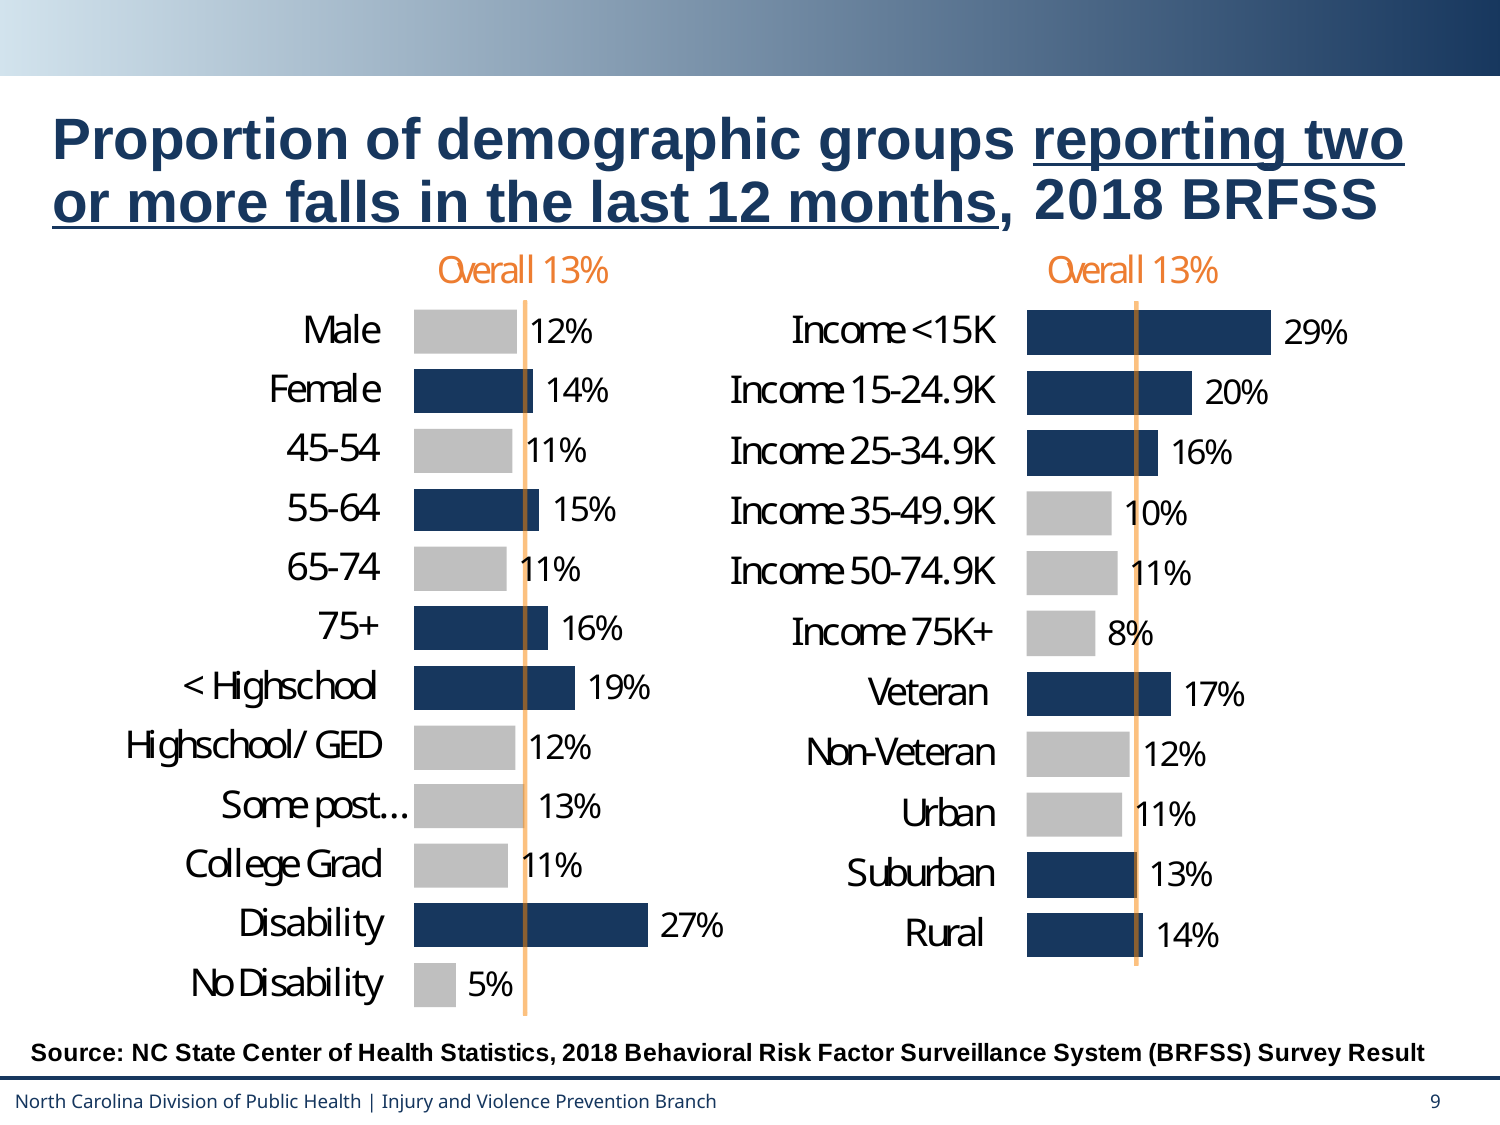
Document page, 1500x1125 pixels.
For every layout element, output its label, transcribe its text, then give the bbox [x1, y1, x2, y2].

picture [24, 240, 1426, 1071]
picture [1023, 170, 1485, 238]
title Proportion of demographic groups reporting two or more falls in the last 12 months, [37, 102, 1466, 193]
